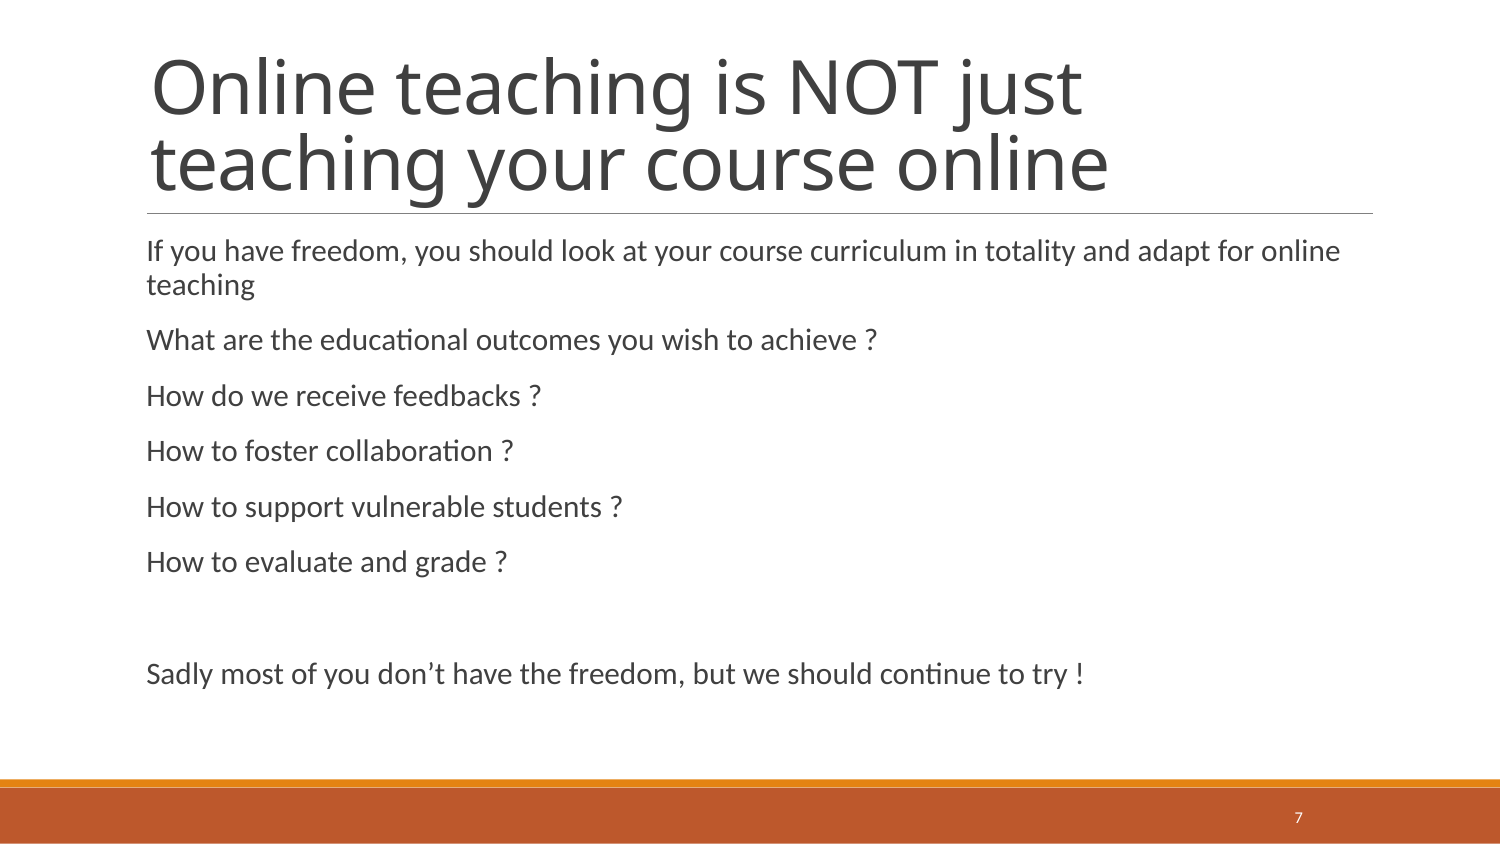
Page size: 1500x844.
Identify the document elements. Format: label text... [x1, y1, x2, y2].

title Online teaching is NOT just teaching your course online [135, 35, 1373, 214]
slide_number 7 [1218, 794, 1380, 840]
list If you have freedom, you should look at your course curriculum in totality and adapt for online teaching What are the educational outcomes you wish to achieve ? How do we receive feedbacks ? How to foster collaboration ? How to support vulnerable students ? How to evaluate and grade ? Sadly most of you don’t have the freedom, but we should continue to try ! [135, 227, 1373, 723]
